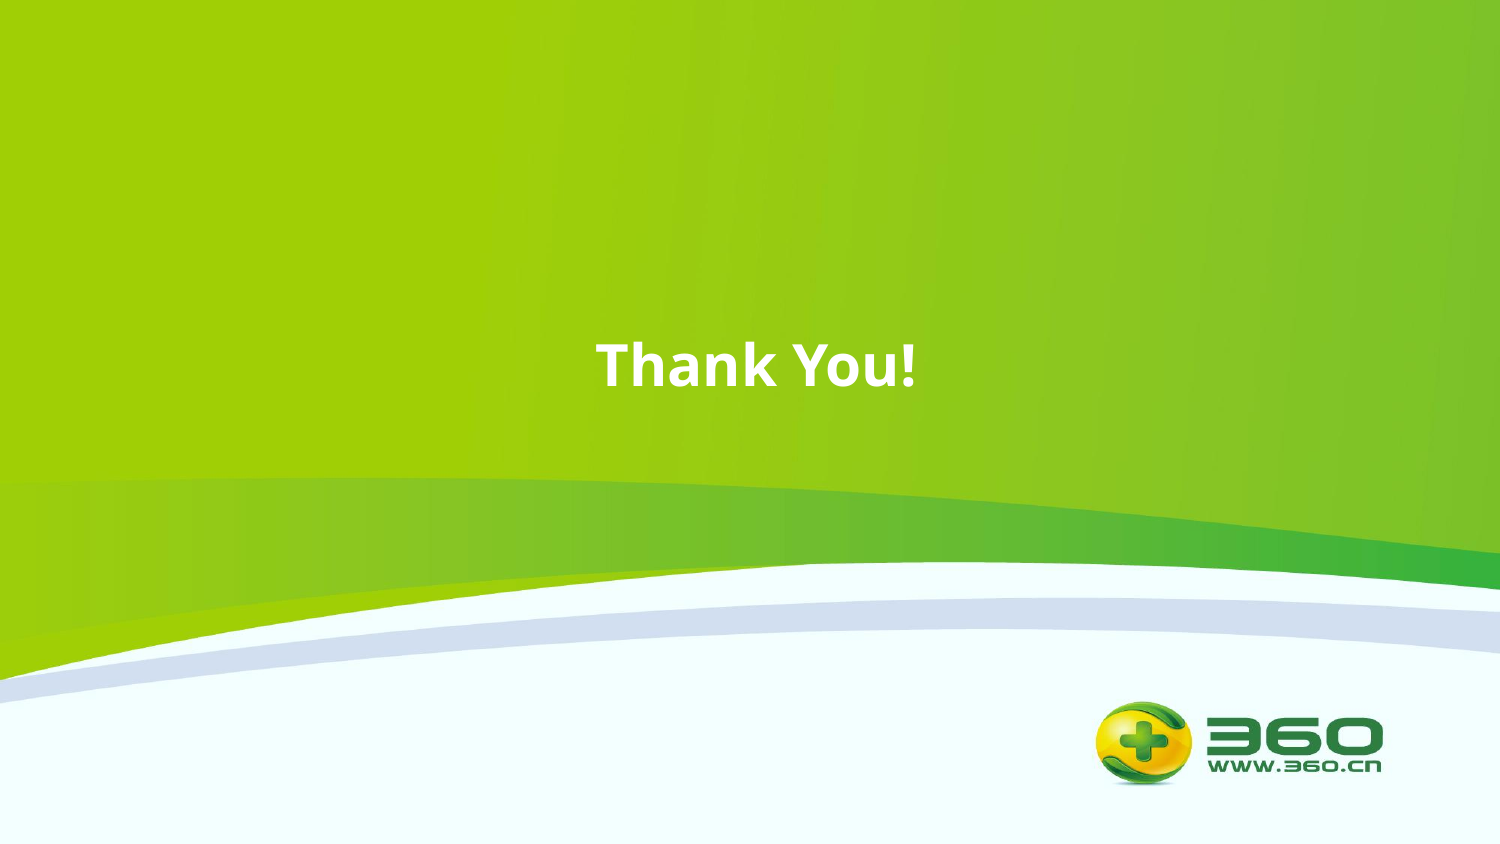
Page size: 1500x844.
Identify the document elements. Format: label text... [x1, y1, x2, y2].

picture [0, 0, 1500, 844]
text_box Thank You! [174, 320, 1338, 406]
